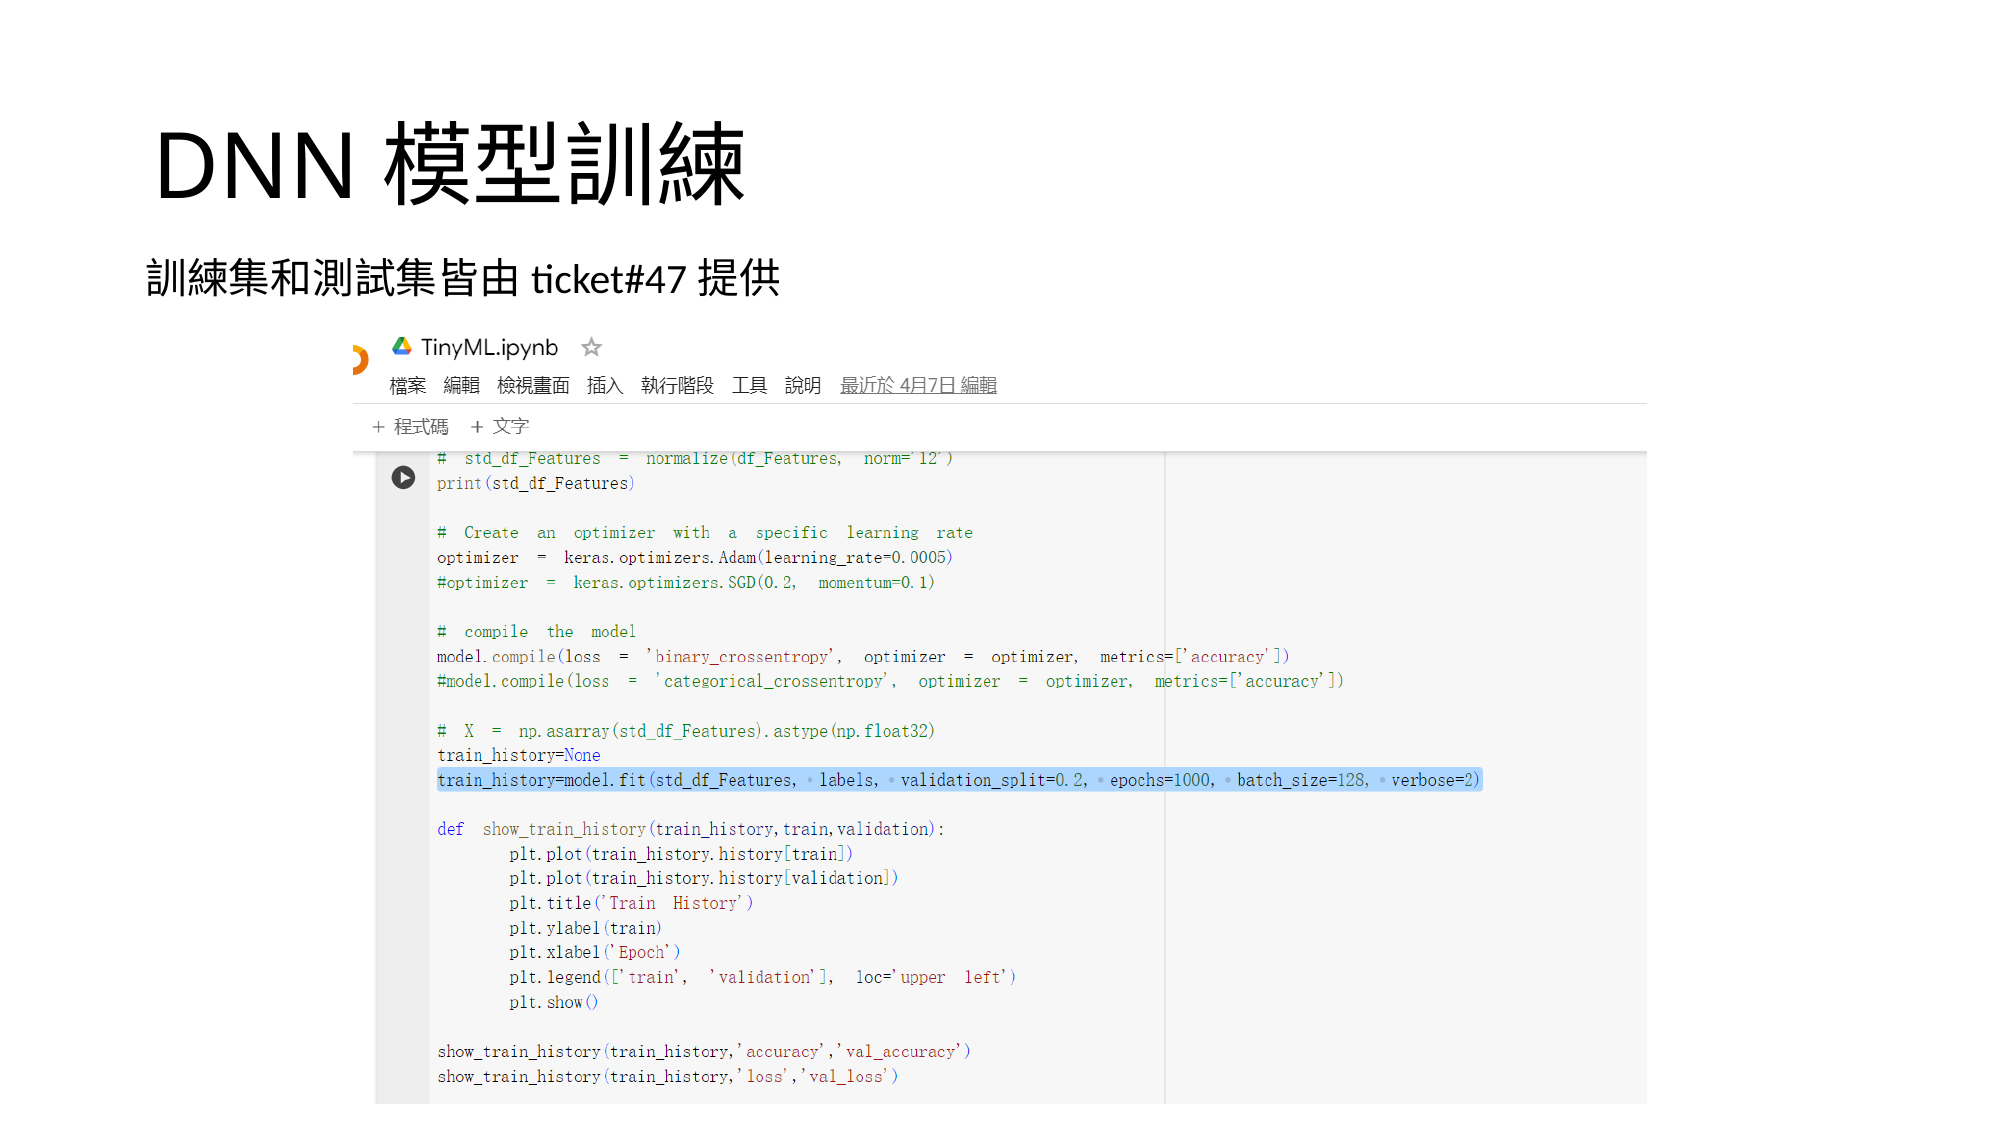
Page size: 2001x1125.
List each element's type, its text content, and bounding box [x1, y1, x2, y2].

text_box 訓練集和測試集皆由ticket#47提供 [130, 244, 796, 310]
title DNN模型訓練 [137, 59, 1863, 278]
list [353, 324, 1647, 1104]
